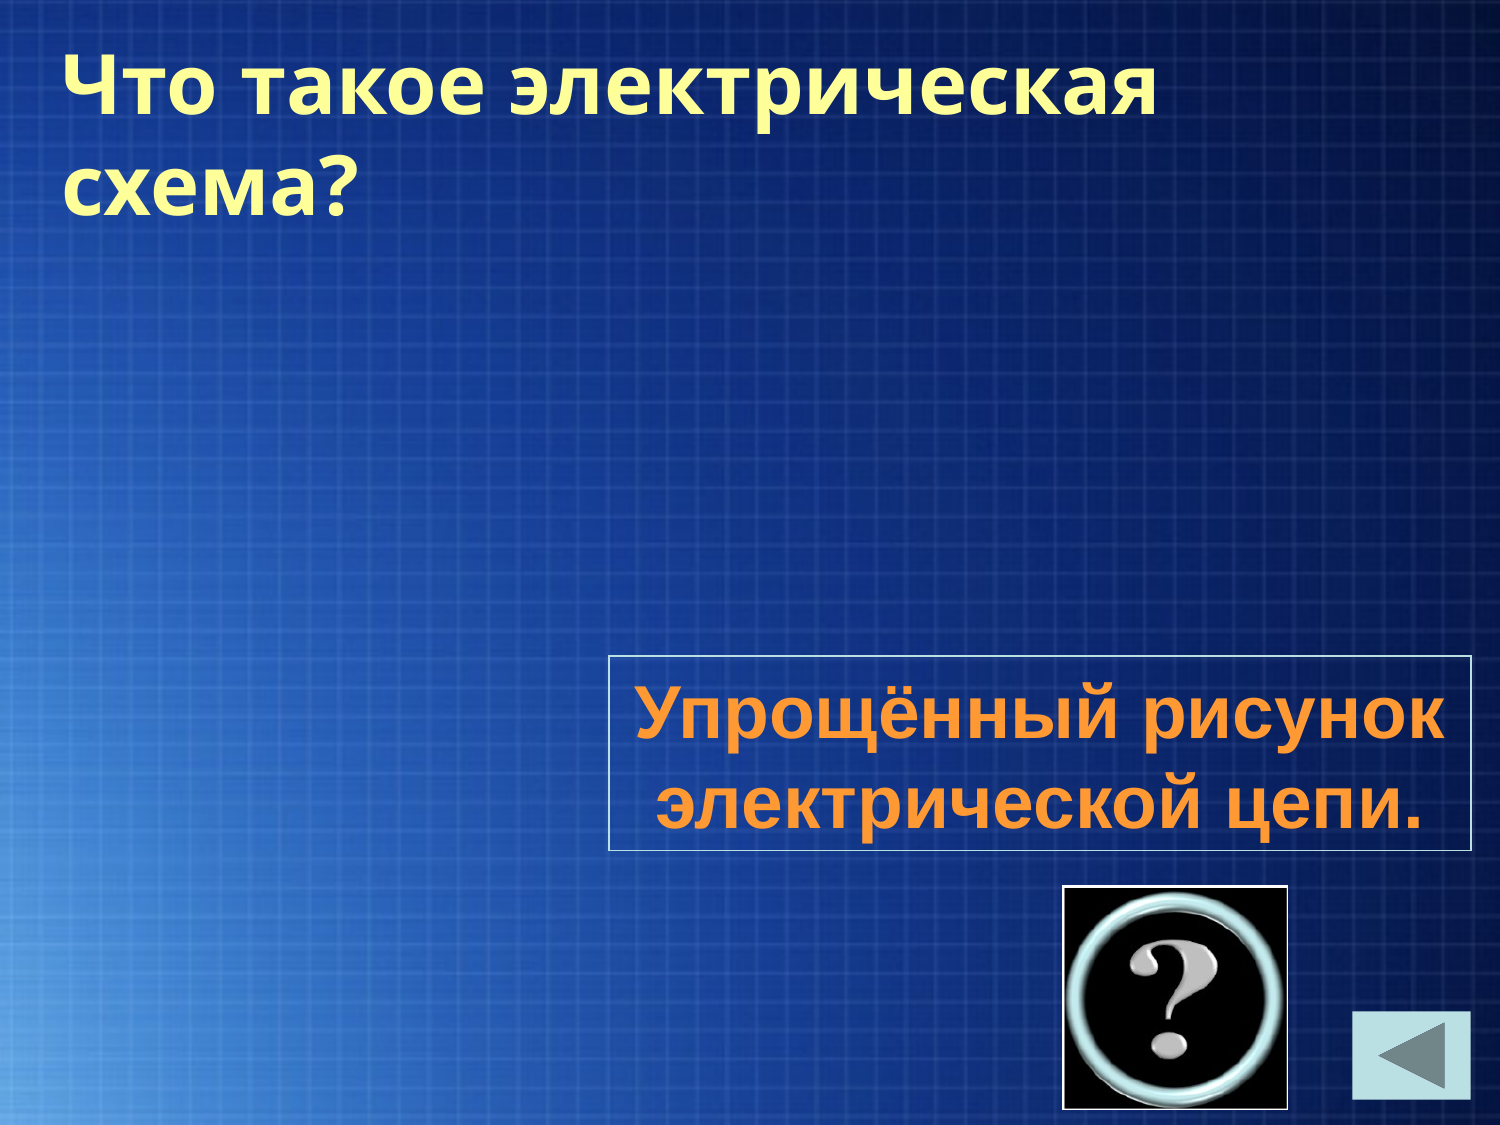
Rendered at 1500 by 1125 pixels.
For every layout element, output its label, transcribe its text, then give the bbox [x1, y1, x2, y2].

text_box Упрощённый рисунок электрической цепи. [608, 655, 1471, 851]
picture [0, 0, 1500, 1125]
text_box [1352, 1011, 1471, 1100]
text_box Что такое электрическая схема? [46, 24, 1446, 239]
